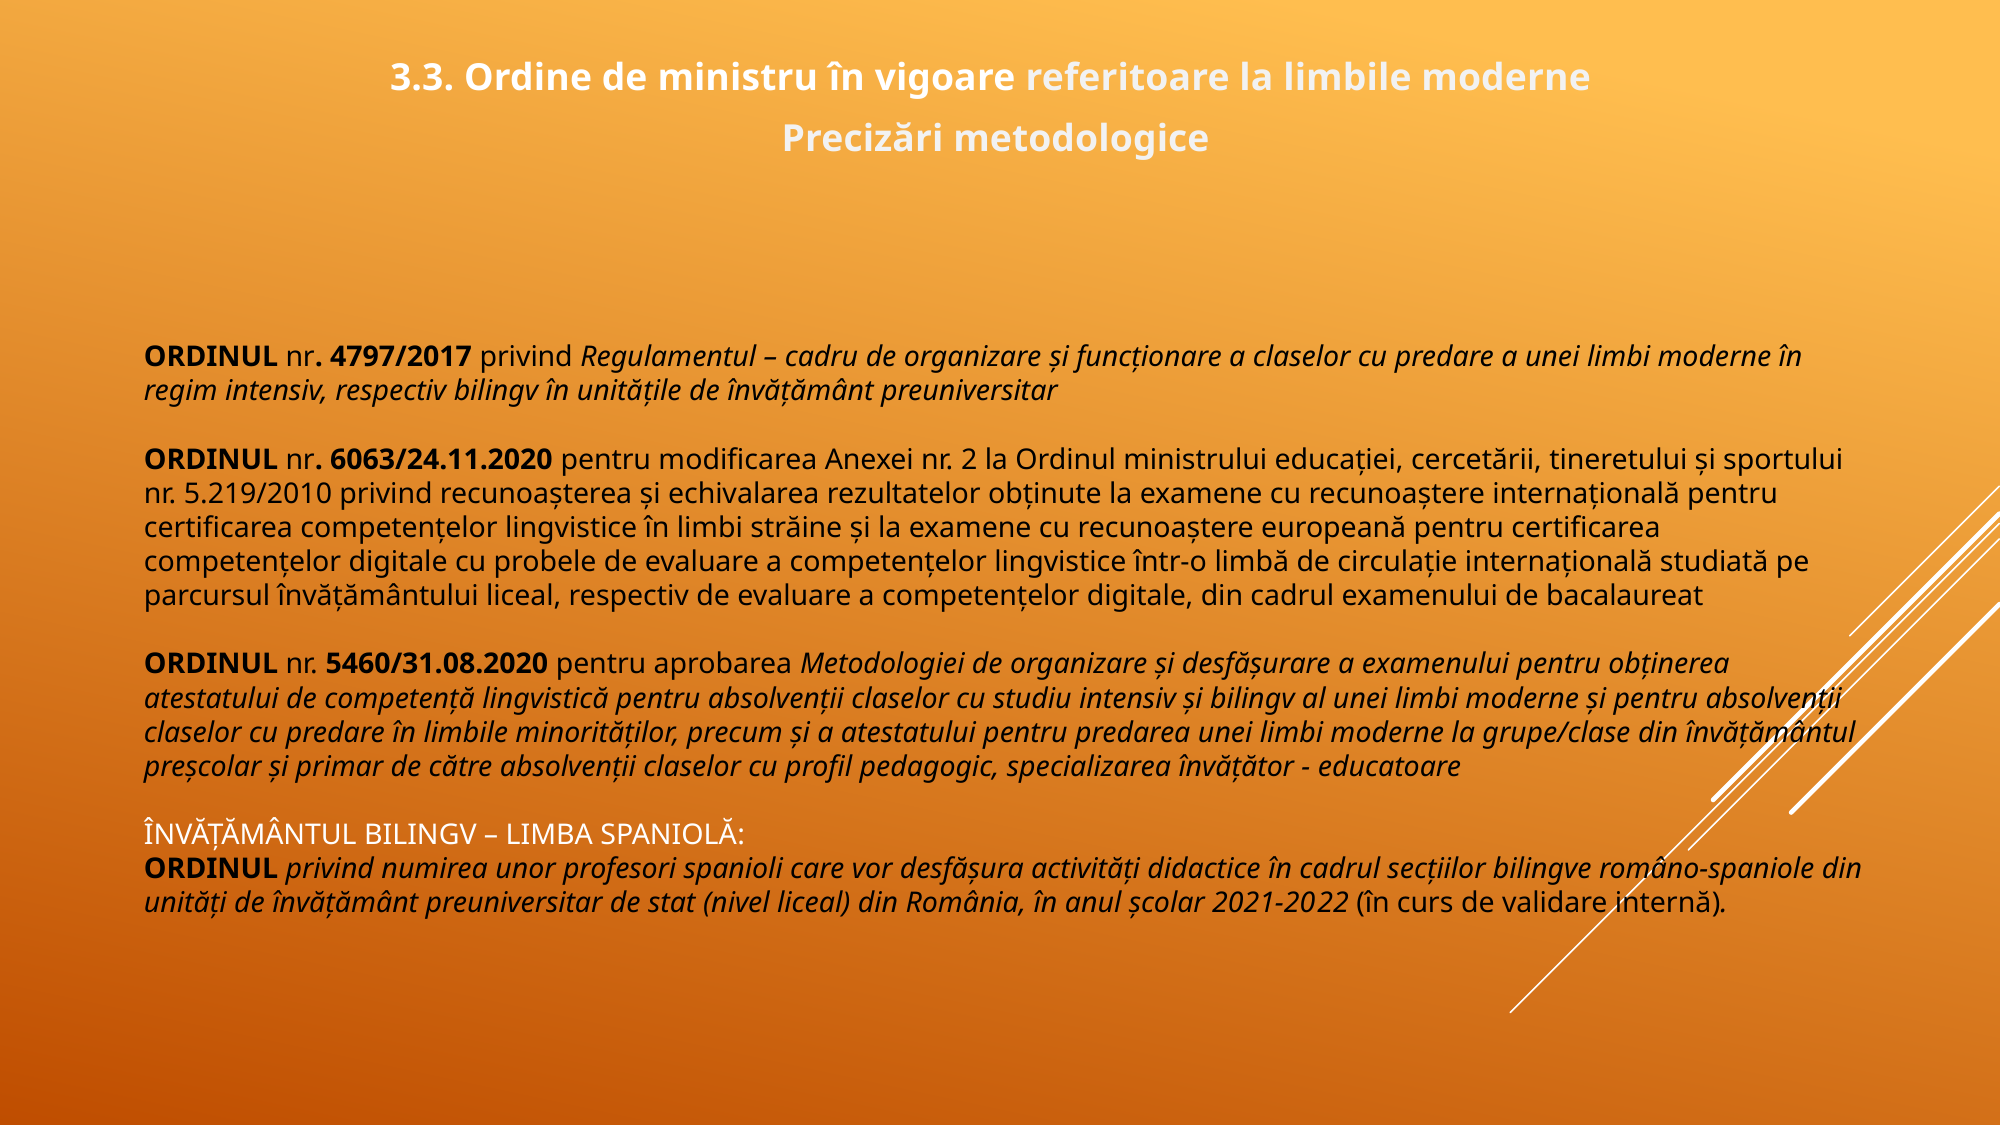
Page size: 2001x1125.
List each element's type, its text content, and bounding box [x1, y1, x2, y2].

list 3.3. Ordine de ministru în vigoare referitoare la limbile moderne Precizări metodologice [230, 44, 1762, 216]
title Ordinul nr. 4797/2017 privind Regulamentul – cadru de organizare şi funcţionare a claselor cu predare a unei limbi moderne în regim intensiv, respectiv bilingv în unităţile de învăţământ preuniversitar Ordinul nr. 6063/24.11.2020 pentru modificarea Anexei nr. 2 la Ordinul ministrului educației, cercetării, tineretului și sportului nr. 5.219/2010 privind recunoașterea și echivalarea rezultatelor obținute la examene cu recunoaștere internațională pentru certificarea competențelor lingvistice în limbi străine și la examene cu recunoaștere europeană pentru certificarea competențelor digitale cu probele de evaluare a competențelor lingvistice într-o limbă de circulație internațională studiată pe parcursul învățământului liceal, respectiv de evaluare a competențelor digitale, din cadrul examenului de bacalaureat ORDINUL nr. 5460/31.08.2020 pentru aprobarea Metodologiei de organizare și desfășurare a examenului pentru obținerea atestatului de competență lingvistică pentru absolvenții claselor cu studiu intensiv și bilingv al unei limbi moderne și pentru absolvenții claselor cu predare în limbile minorităților, precum și a atestatului pentru predarea unei limbi moderne la grupe/clase din învățământul preșcolar și primar de către absolvenții claselor cu profil pedagogic, specializarea învățător - educatoare Învățământul bilingv – limba spaniolă: ORDINUL privind numirea unor profesori spanioli care vor desfășura activități didactice în cadrul secțiilor bilingve româno-spaniole din unități de învățământ preuniversitar de stat (nivel liceal) din România, în anul școlar 2021-2022 (în curs de validare internă). [128, 193, 1881, 1053]
